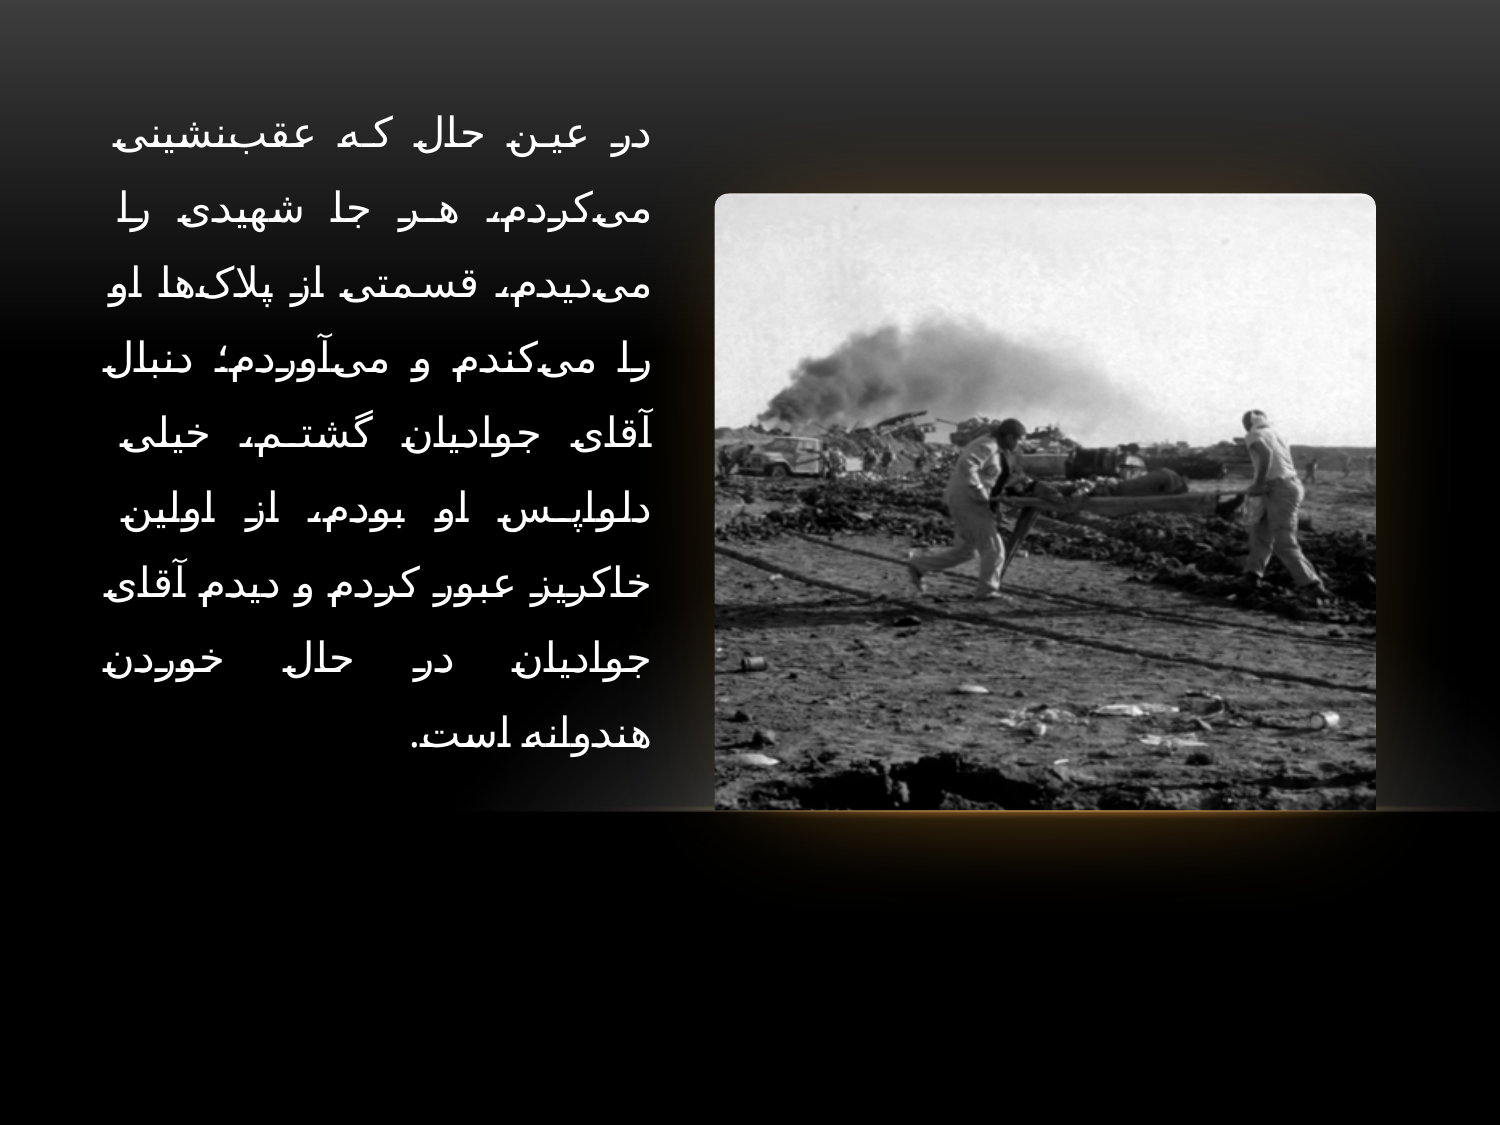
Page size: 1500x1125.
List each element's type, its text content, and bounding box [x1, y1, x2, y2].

title در عین حال که عقب‌نشینی می‌کردم، هر جا شهیدی را می‌دیدم، قسمتی از پلاک‌ها او را می‌کندم و می‌آوردم؛ دنبال آقای جوادیان گشتم، خیلی دلواپس او بودم، از اولین خاکریز عبور کردم و دیدم آقای جوادیان در حال خوردن هندوانه است. [88, 231, 668, 764]
picture [0, 0, 1500, 1125]
